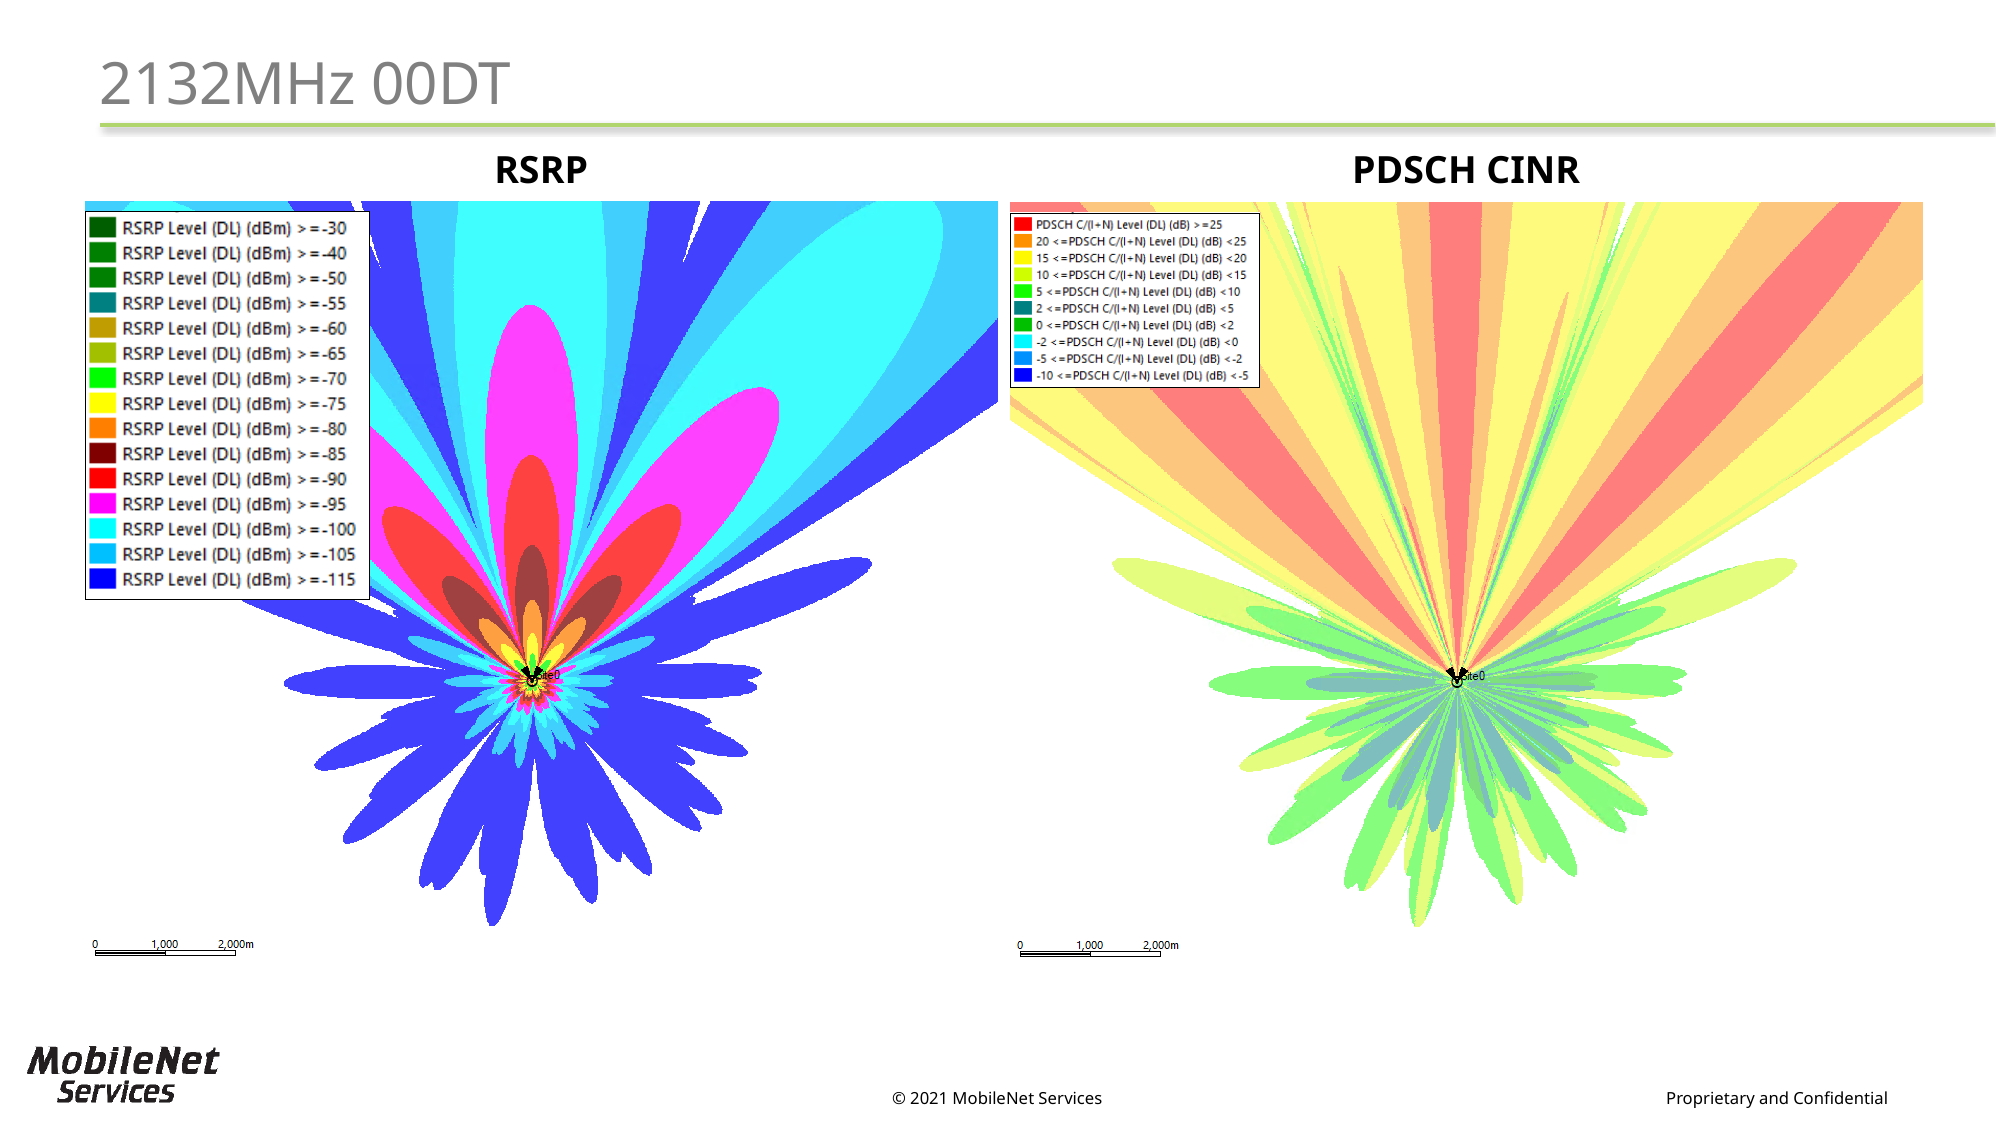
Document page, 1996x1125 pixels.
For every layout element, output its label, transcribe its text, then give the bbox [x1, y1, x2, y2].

title 2132MHz 00DT [85, 0, 1881, 175]
text_box PDSCH CINR [1337, 138, 1596, 199]
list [1009, 202, 1923, 963]
picture [1009, 212, 1260, 389]
picture [19, 1037, 226, 1113]
picture [84, 211, 370, 600]
text_box RSRP [479, 138, 603, 199]
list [84, 201, 998, 962]
